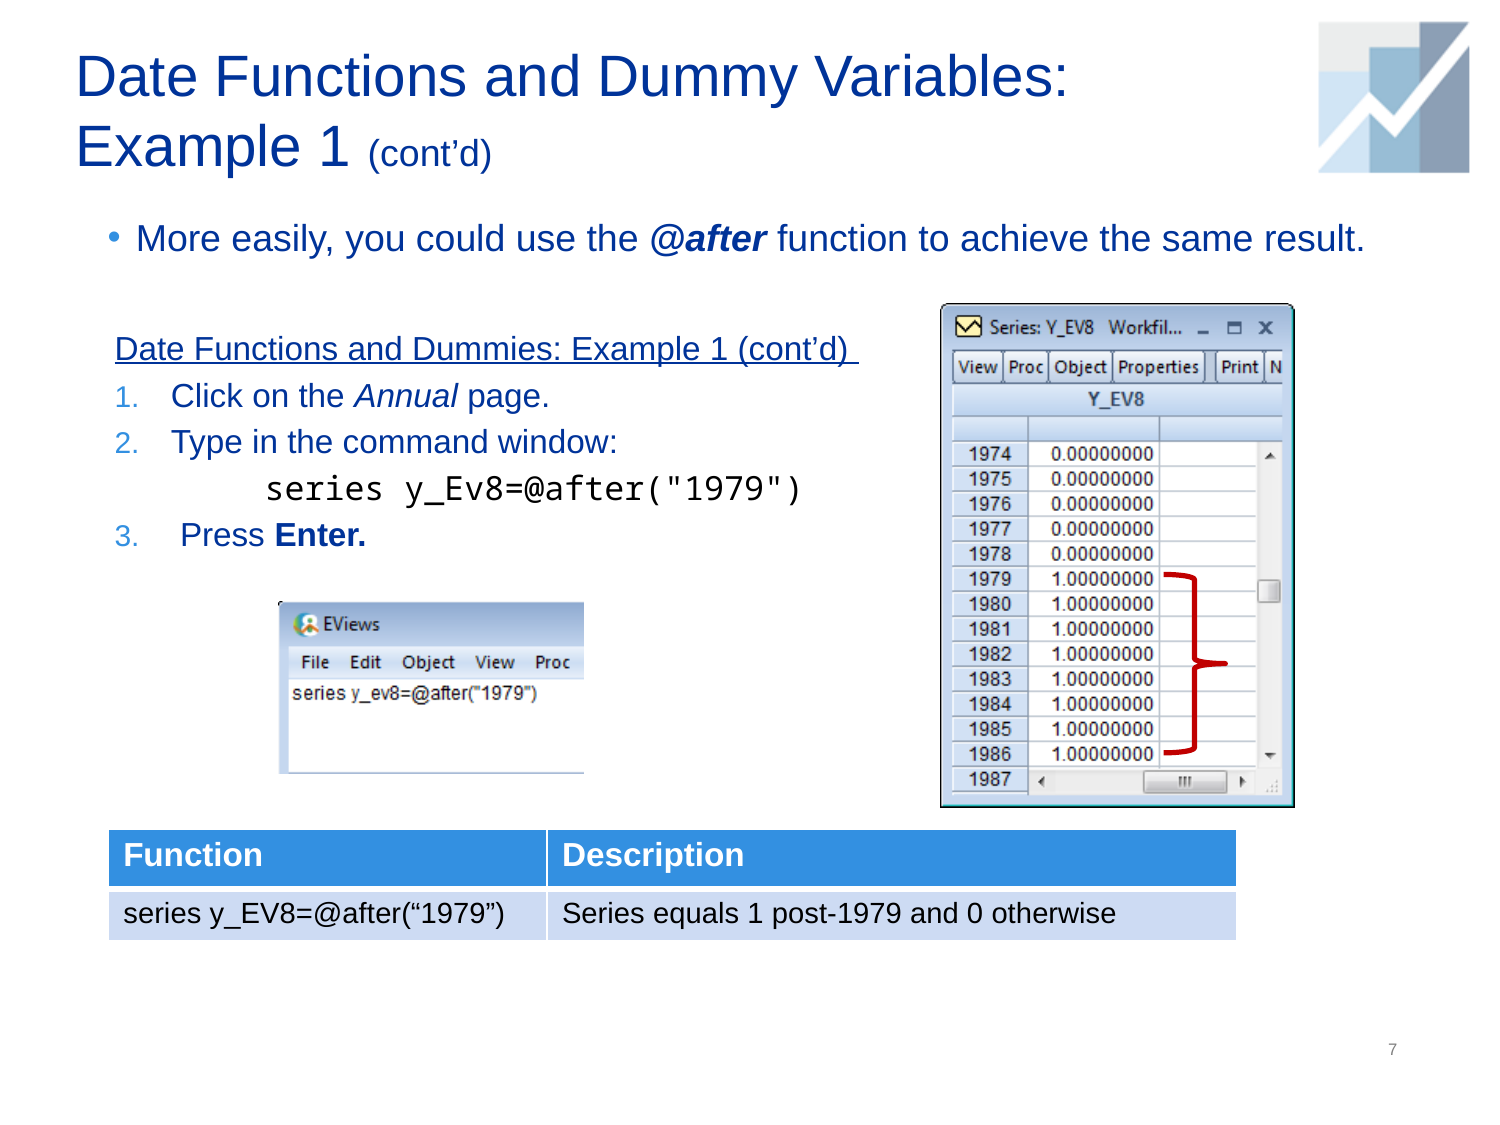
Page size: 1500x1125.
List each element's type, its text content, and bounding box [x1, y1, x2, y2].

table_cell series y_EV8=@after(“1979”) [109, 892, 546, 940]
table_header Function [109, 830, 546, 886]
picture [939, 302, 1295, 808]
table_header Description [548, 830, 1236, 886]
text_box Date Functions and Dummies: Example 1 (cont’d) Click on the Annual page. Type in the command window: series y_Ev8=@after("1979") Press Enter. [99, 319, 907, 602]
text_box Date Functions and Dummy Variables: Example 1 (cont’d) [60, 0, 1295, 186]
picture [1300, 11, 1479, 181]
table_cell Series equals 1 post-1979 and 0 otherwise [548, 892, 1236, 940]
picture [278, 601, 584, 774]
slide_number 7 [1262, 1015, 1413, 1067]
text_box More easily, you could use the @after function to achieve the same result. [92, 206, 1453, 304]
